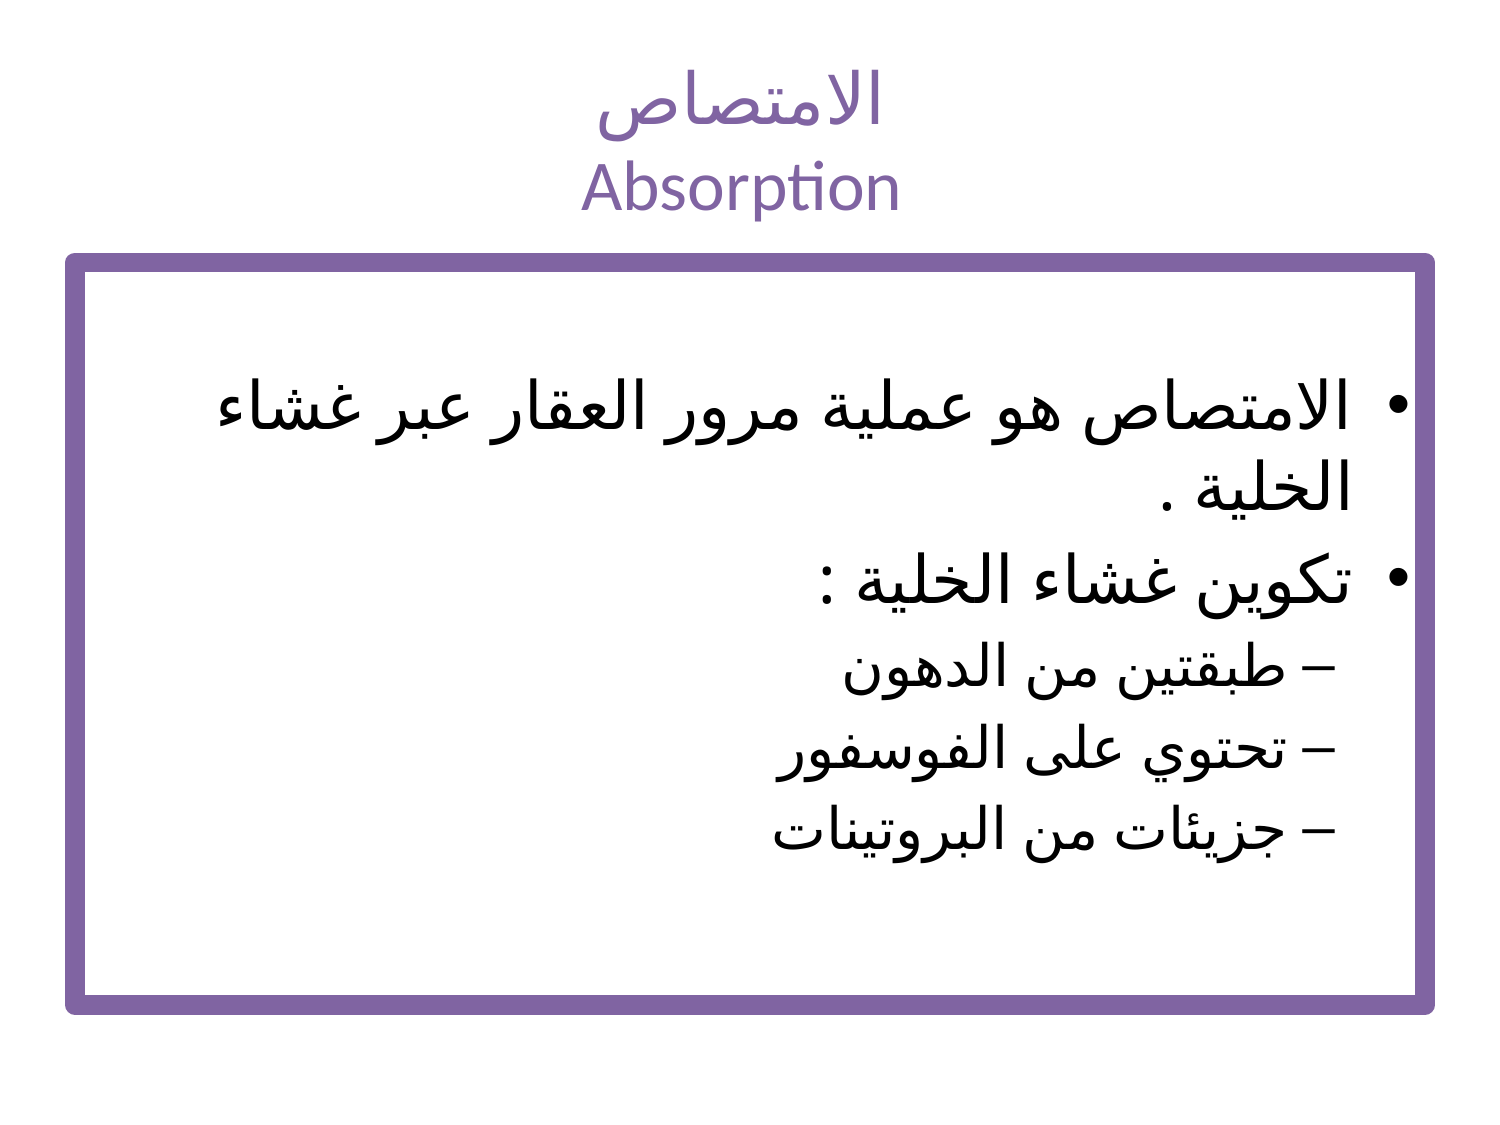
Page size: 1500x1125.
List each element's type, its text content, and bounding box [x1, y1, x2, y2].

title الامتصاص Absorption [75, 45, 1425, 233]
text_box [249, 228, 1251, 897]
list الامتصاص هو عملية مرور العقار عبر غشاء الخلية . تكوين غشاء الخلية : طبقتين من الدهون تحتوي على الفوسفور جزيئات من البروتينات [75, 262, 1425, 1005]
